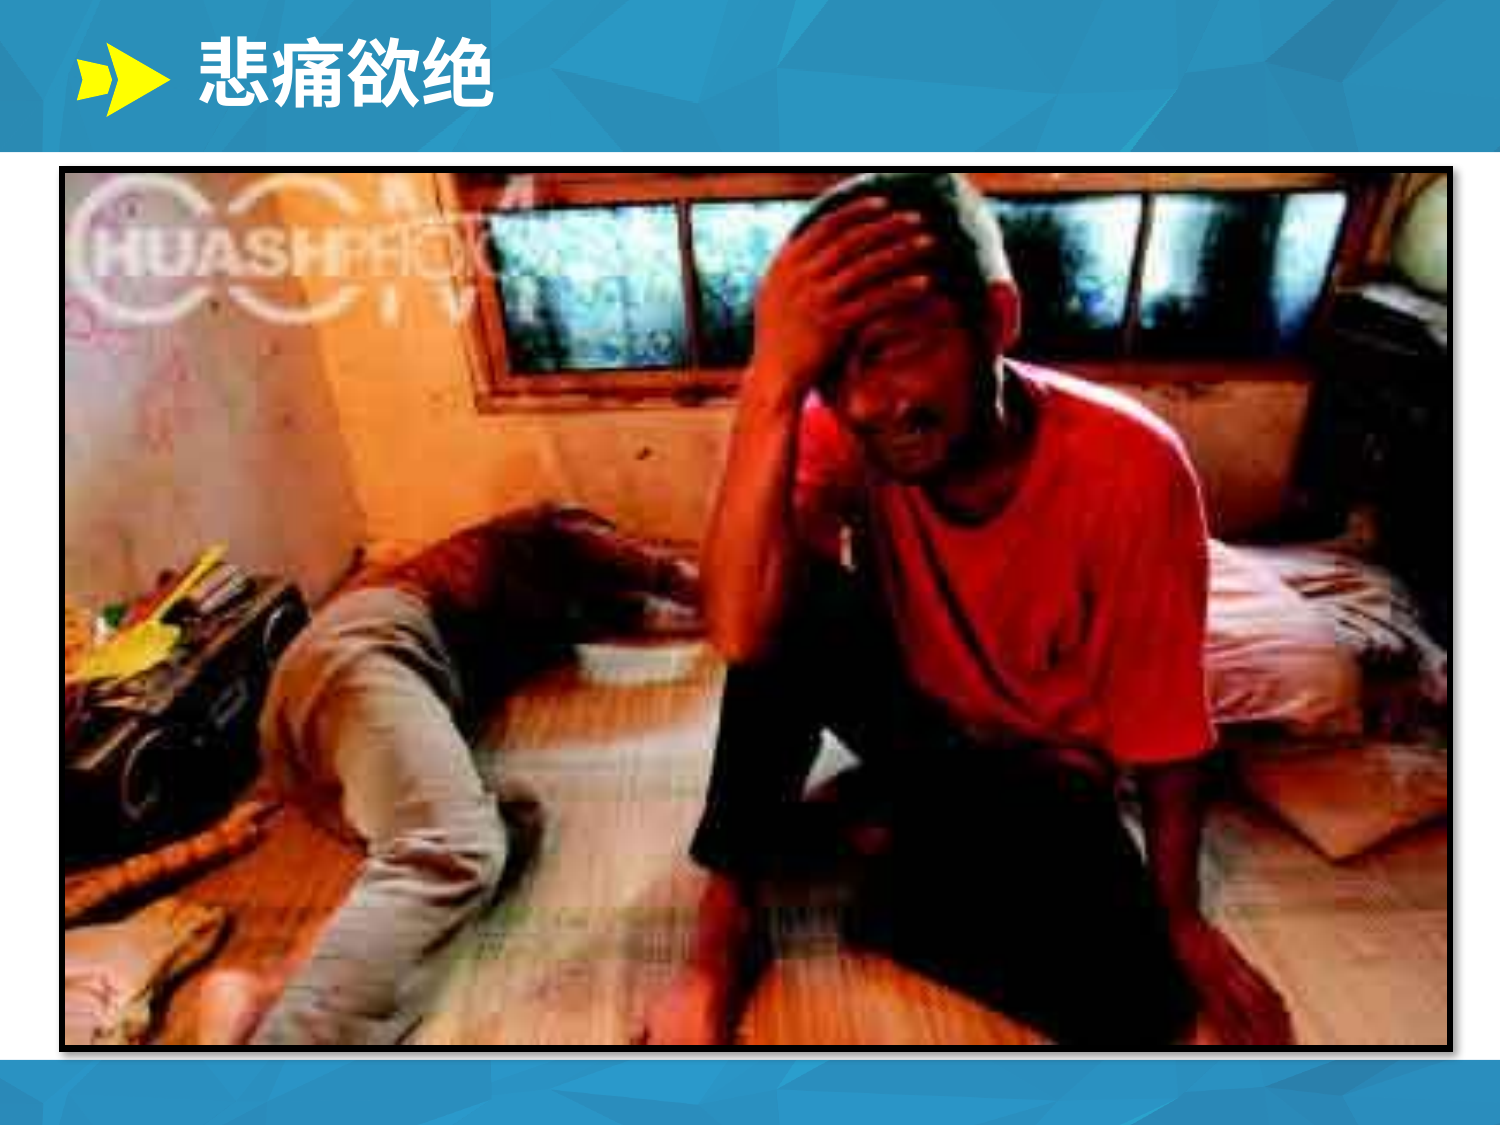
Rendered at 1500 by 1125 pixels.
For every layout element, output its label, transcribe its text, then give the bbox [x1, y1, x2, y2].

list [64, 172, 1448, 1046]
text_box 悲痛欲绝 [182, 18, 512, 124]
